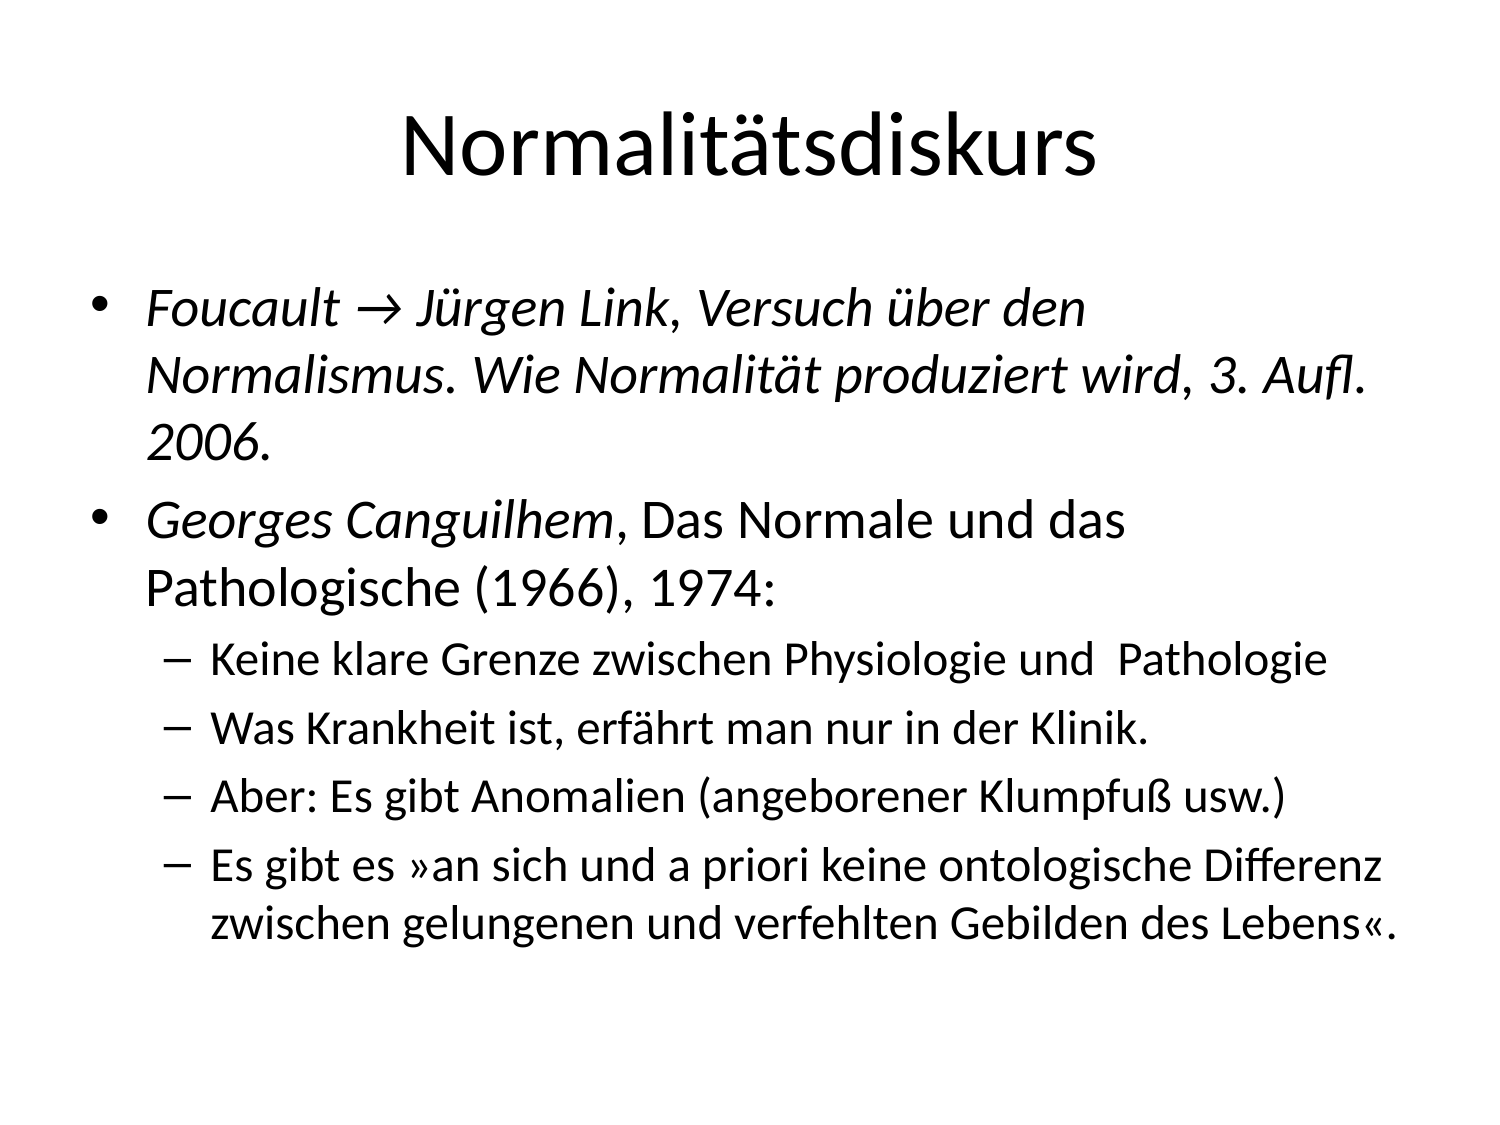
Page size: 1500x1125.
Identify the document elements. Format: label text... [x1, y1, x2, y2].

title Normalitätsdiskurs [75, 45, 1425, 233]
list Foucault → Jürgen Link, Versuch über den Normalismus. Wie Normalität produziert wird, 3. Aufl. 2006. Georges Canguilhem, Das Normale und das Pathologische (1966), 1974: Keine klare Grenze zwischen Physiologie und Pathologie Was Krankheit ist, erfährt man nur in der Klinik. Aber: Es gibt Anomalien (angeborener Klumpfuß usw.) Es gibt es »an sich und a priori keine ontologische Differenz zwischen gelungenen und verfehlten Gebilden des Lebens«. [75, 262, 1425, 1005]
